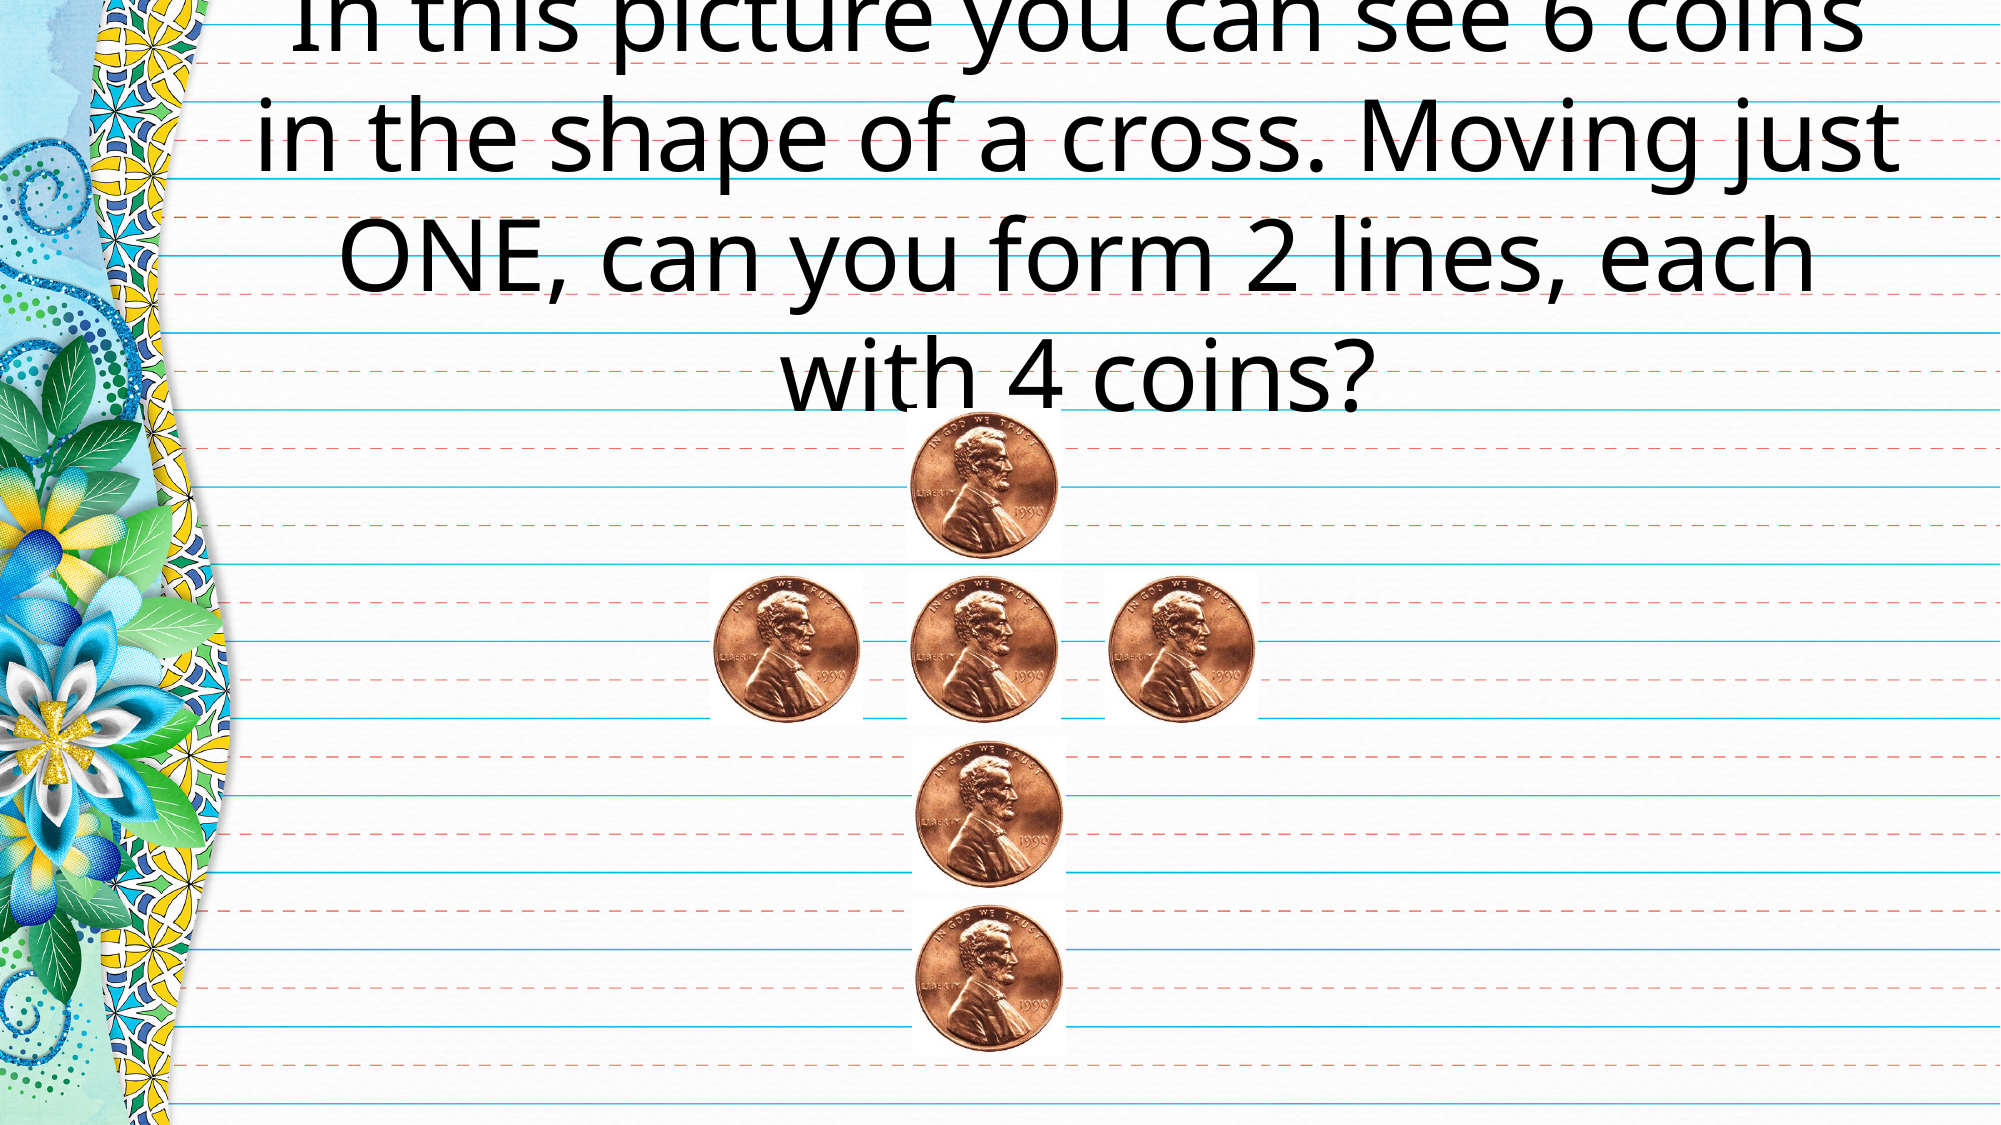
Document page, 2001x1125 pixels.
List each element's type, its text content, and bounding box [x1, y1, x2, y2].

title In this picture you can see 6 coins in the shape of a cross. Moving just ONE, can you form 2 lines, each with 4 coins? [230, 44, 1928, 340]
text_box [709, 408, 1259, 1055]
picture [0, 0, 2001, 1125]
